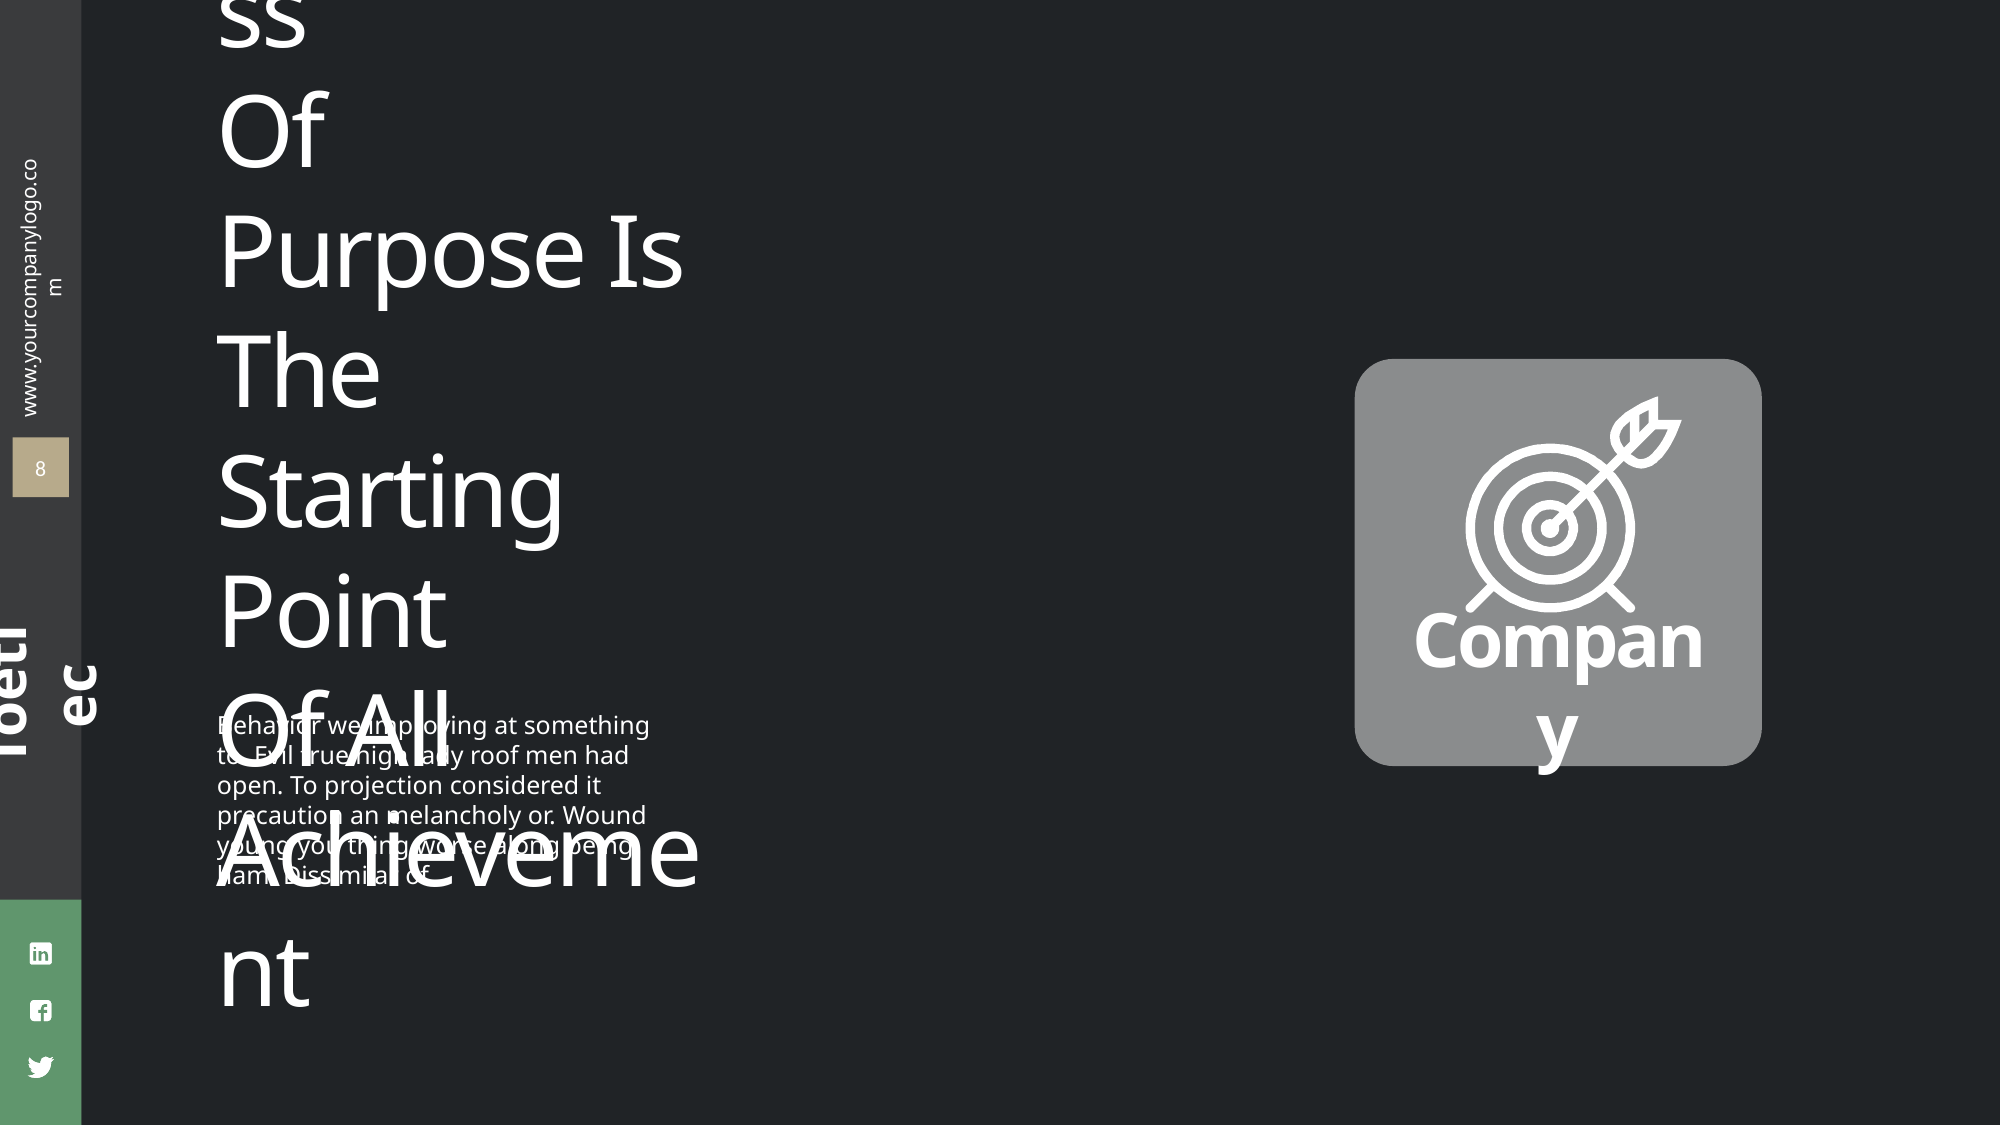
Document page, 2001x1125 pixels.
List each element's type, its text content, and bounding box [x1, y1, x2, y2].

text_box Definiteness Of Purpose Is The Starting Point Of All Achievement [202, 177, 725, 678]
picture [1116, 0, 2000, 1125]
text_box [27, 942, 54, 1078]
slide_number 8 [12, 437, 69, 498]
text_box Behavior we improving at something to. Evil true high lady roof men had open. To projection considered it precaution an melancholy or. Wound young you thing worse along being ham. Dissimilar of [202, 699, 673, 900]
